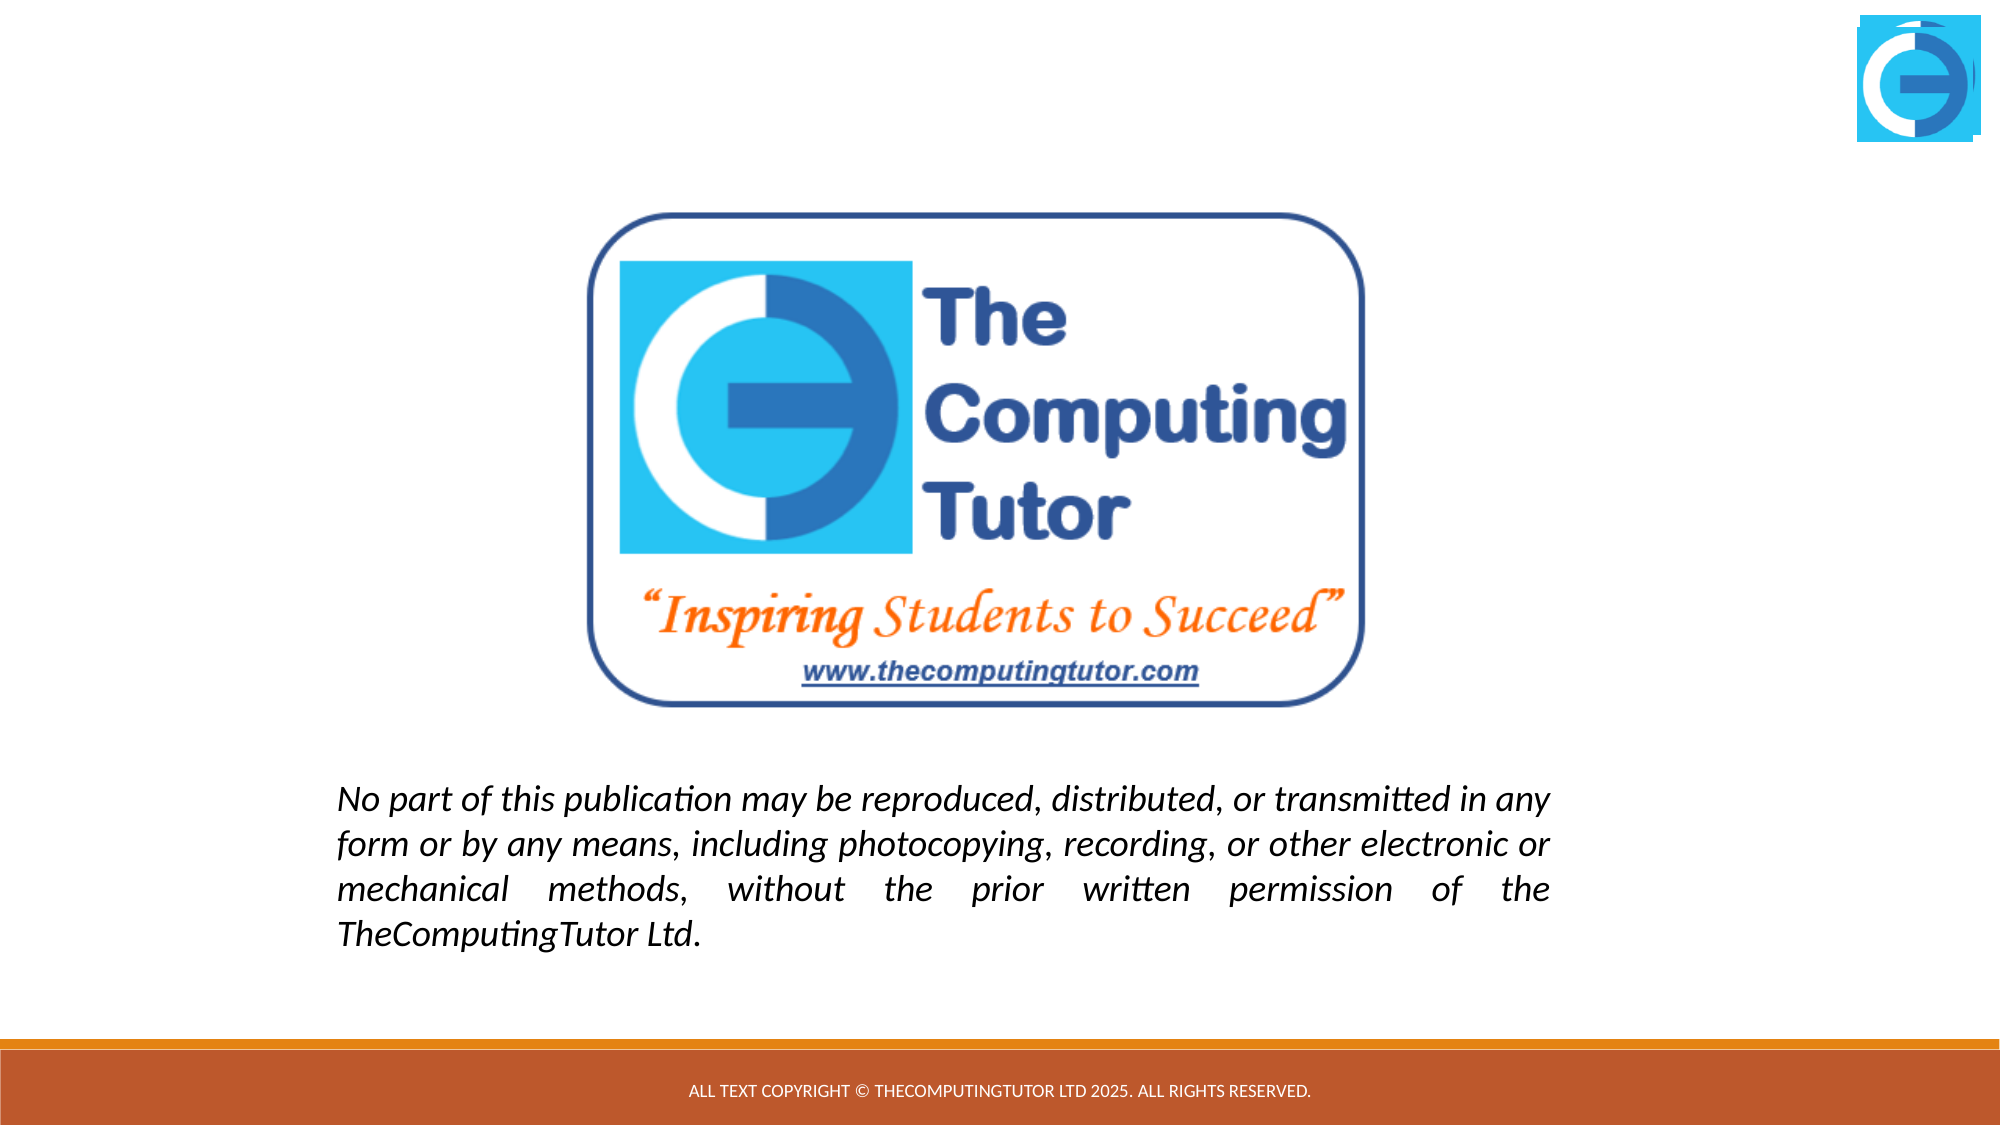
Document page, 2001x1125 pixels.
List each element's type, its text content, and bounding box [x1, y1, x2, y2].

picture [581, 207, 1371, 717]
footer All text copyright © TheComputingTutor Ltd 2025. All rights Reserved. [604, 1059, 1396, 1120]
text_box No part of this publication may be reproduced, distributed, or transmitted in any form or by any means, including photocopying, recording, or other electronic or mechanical methods, without the prior written permission of the TheComputingTutor Ltd. [322, 766, 1567, 1007]
picture [1857, 15, 1981, 143]
